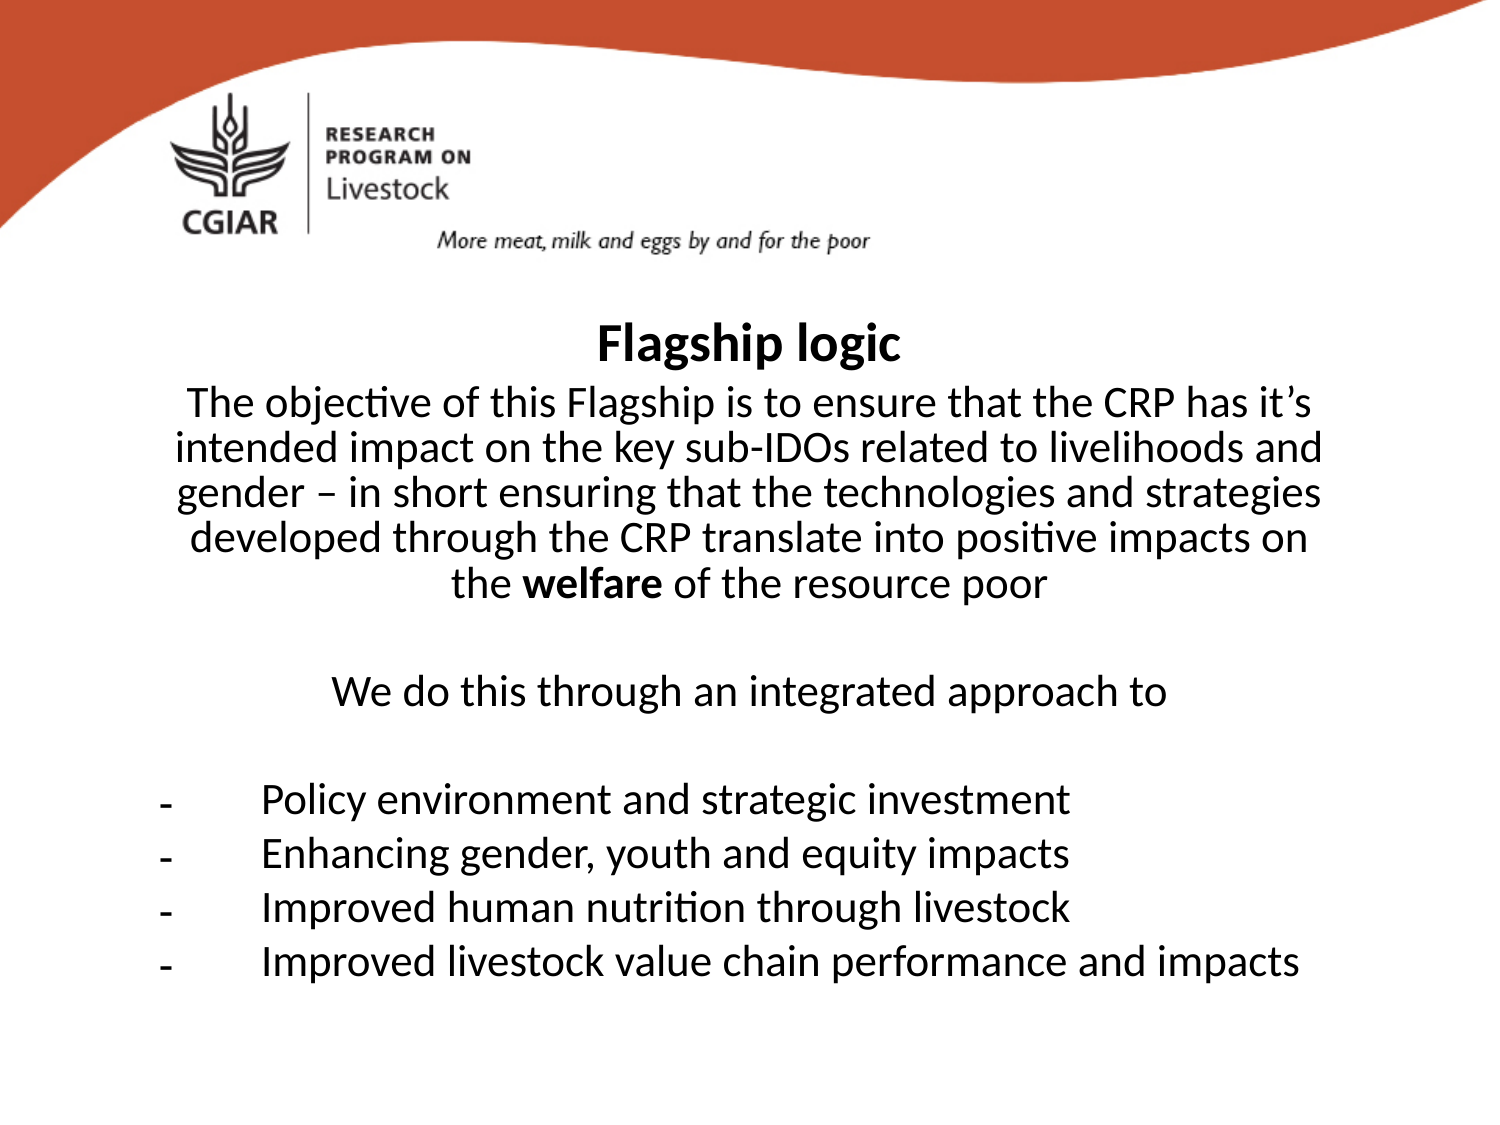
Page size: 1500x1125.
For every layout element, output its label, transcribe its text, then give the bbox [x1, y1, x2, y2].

picture [0, 0, 1500, 272]
list Flagship logic The objective of this Flagship is to ensure that the CRP has it’s intended impact on the key sub-IDOs related to livelihoods and gender – in short ensuring that the technologies and strategies developed through the CRP translate into positive impacts on the welfare of the resource poor We do this through an integrated approach to Policy environment and strategic investment Enhancing gender, youth and equity impacts Improved human nutrition through livestock Improved livestock value chain performance and impacts [143, 312, 1357, 1013]
